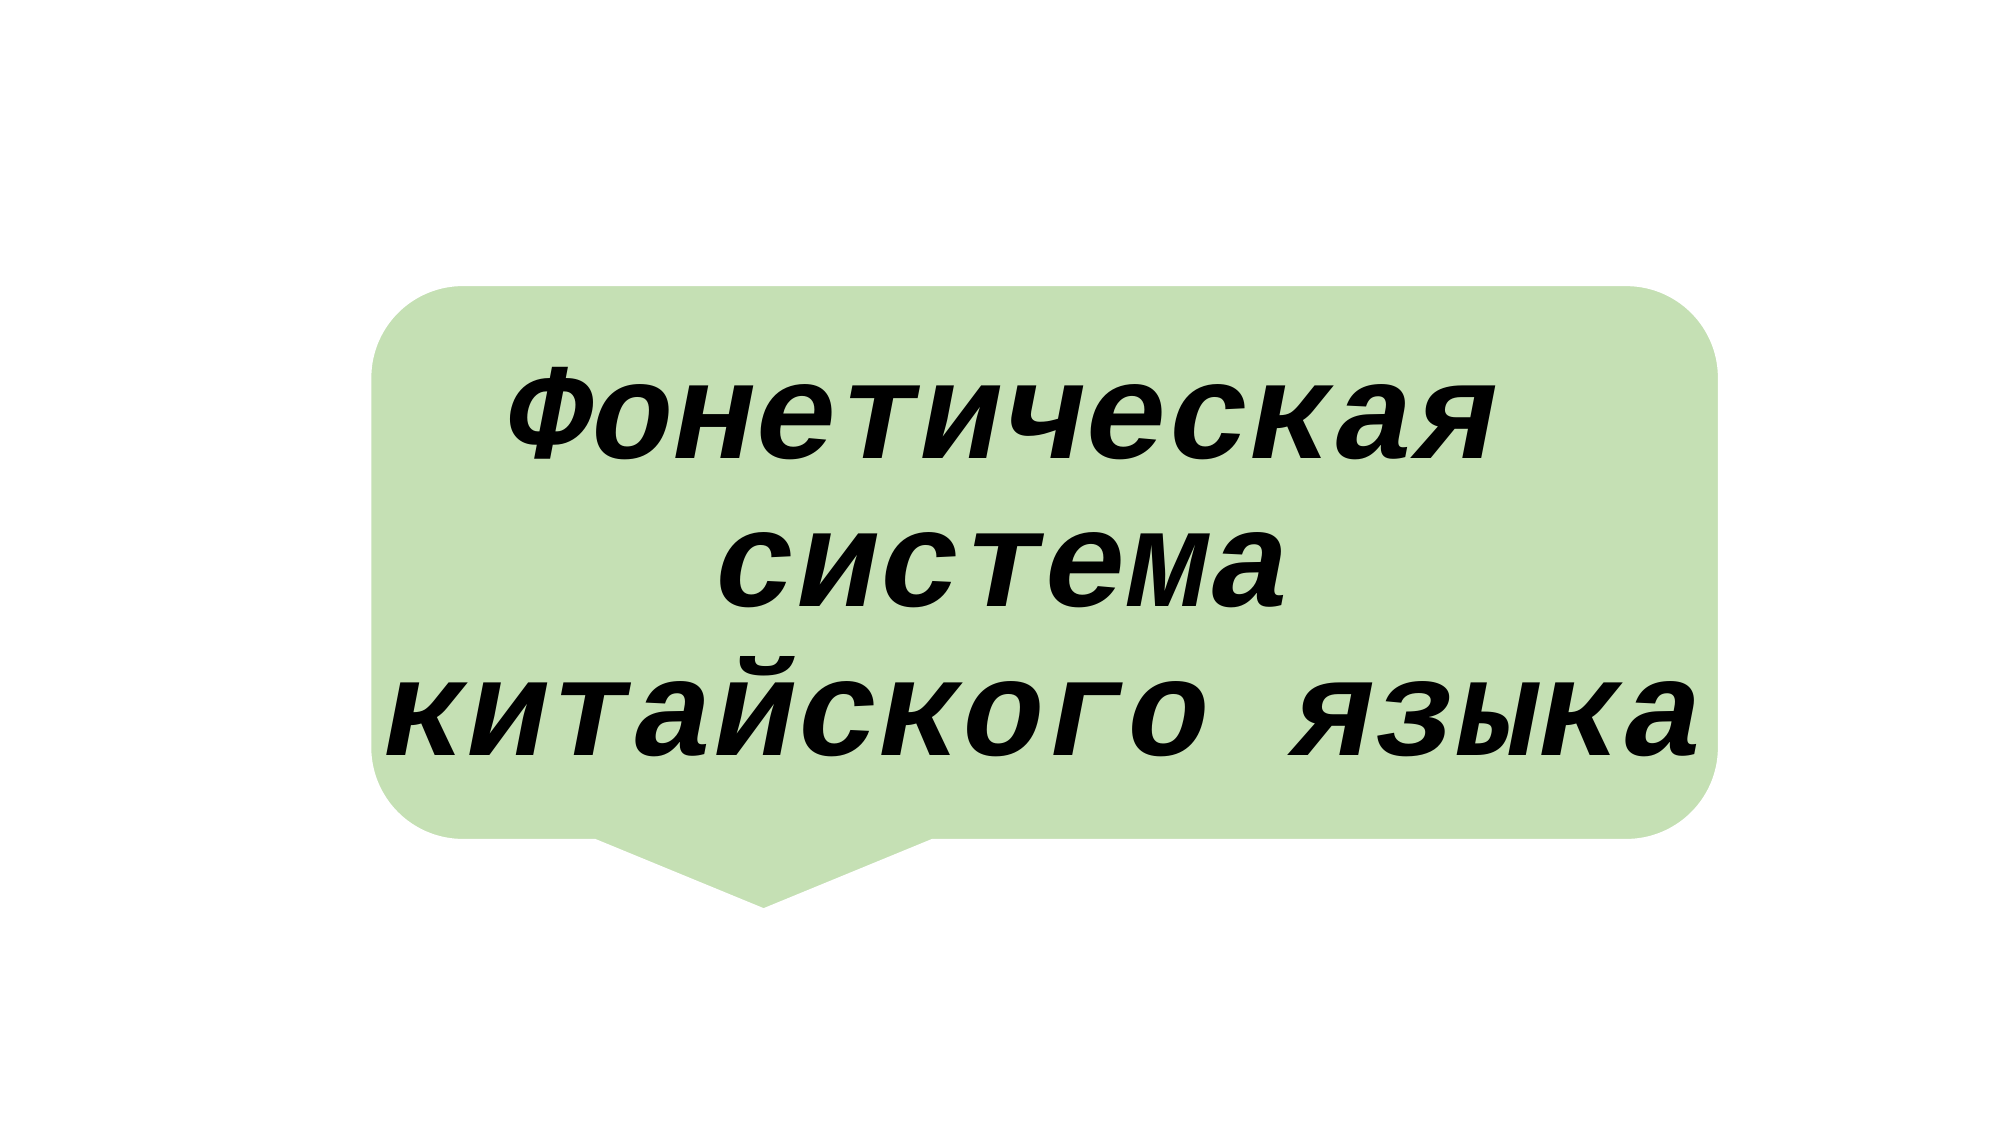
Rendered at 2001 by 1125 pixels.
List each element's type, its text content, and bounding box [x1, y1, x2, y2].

text_box [369, 284, 1720, 453]
text_box [369, 672, 1720, 911]
title Фонетическая система китайского языка [182, 453, 1908, 672]
